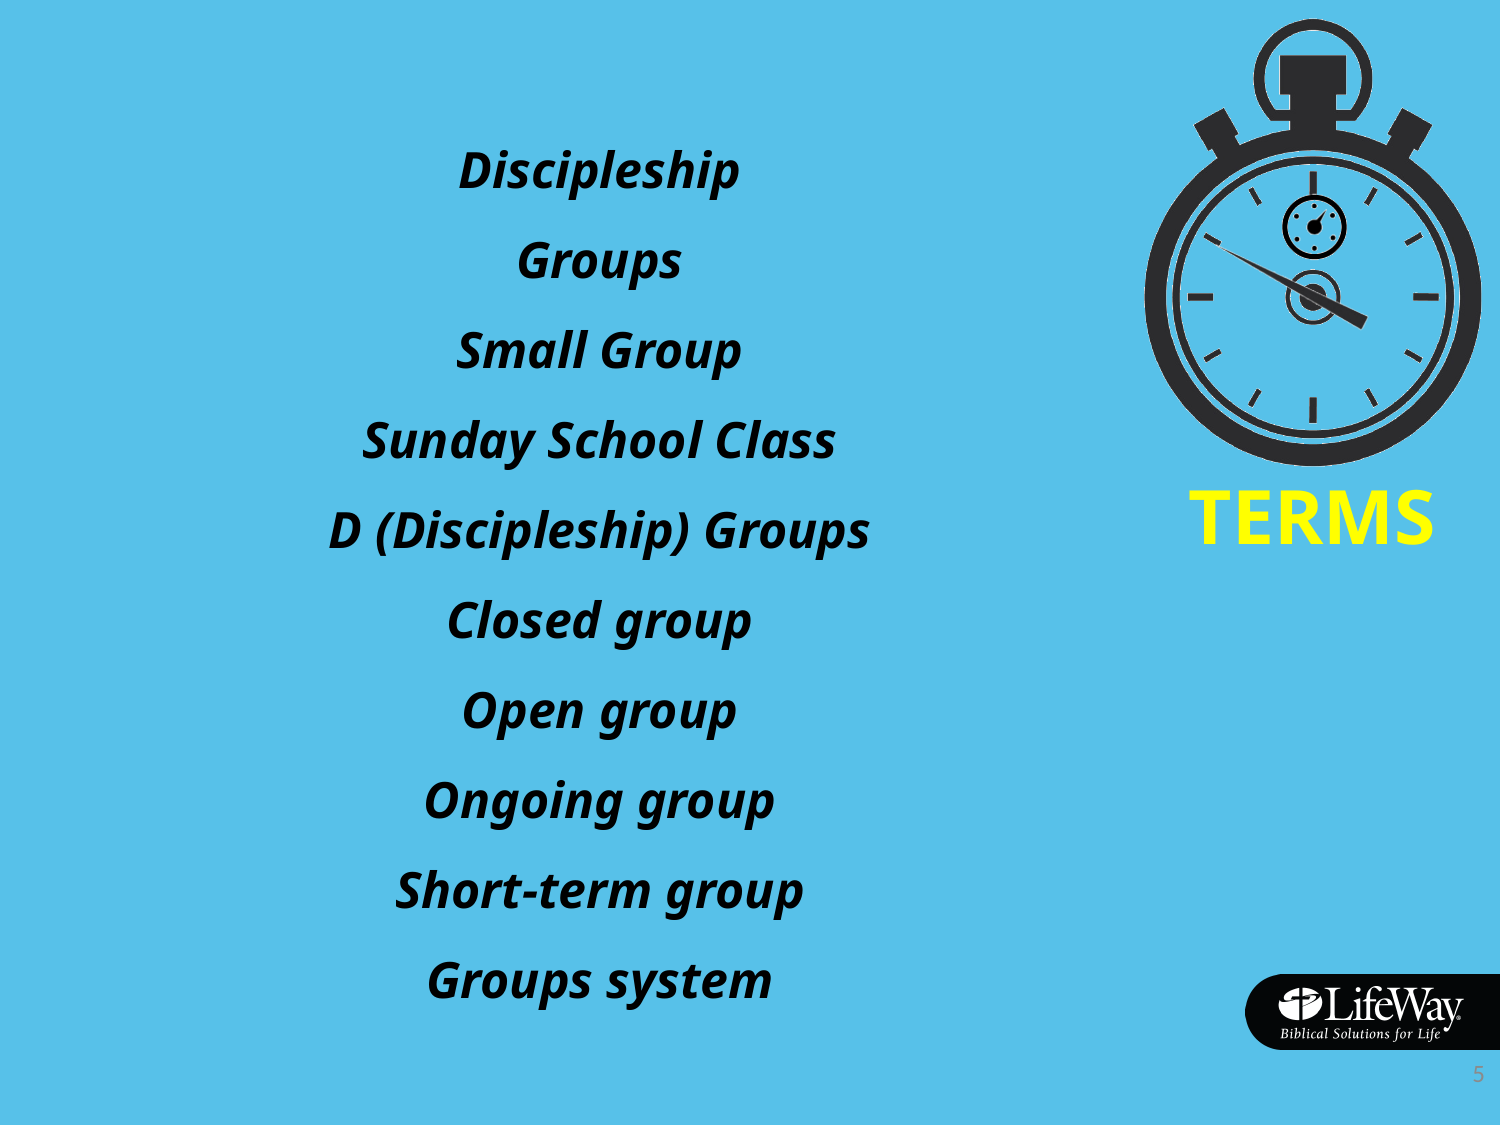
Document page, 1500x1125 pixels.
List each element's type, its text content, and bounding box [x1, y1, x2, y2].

text_box Discipleship Groups Small Group Sunday School Class D (Discipleship) Groups Closed group Open group Ongoing group Short-term group Groups system [224, 100, 975, 1016]
text_box TERMS [1100, 462, 1500, 568]
picture [1245, 974, 1500, 1051]
picture [1124, 0, 1500, 476]
slide_number 5 [1149, 1042, 1500, 1103]
